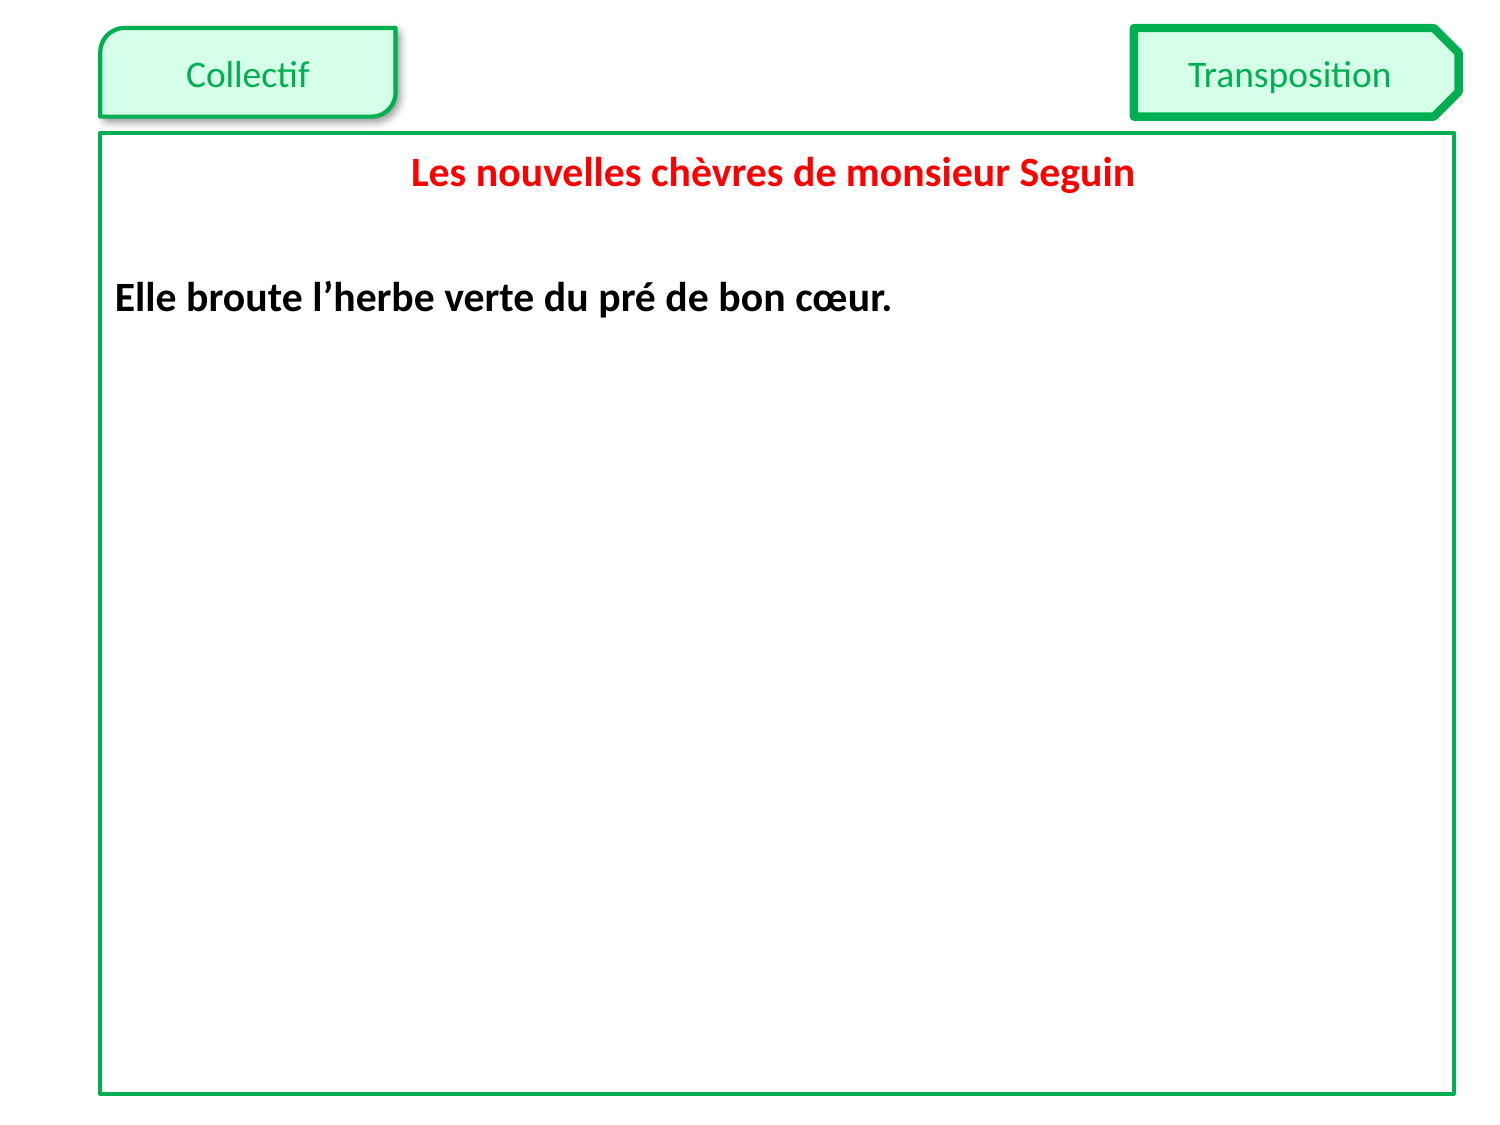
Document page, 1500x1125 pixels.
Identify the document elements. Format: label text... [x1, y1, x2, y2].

text_box Les nouvelles chèvres de monsieur Seguin Elle broute l’herbe verte du pré de bon cœur. [100, 137, 1447, 327]
